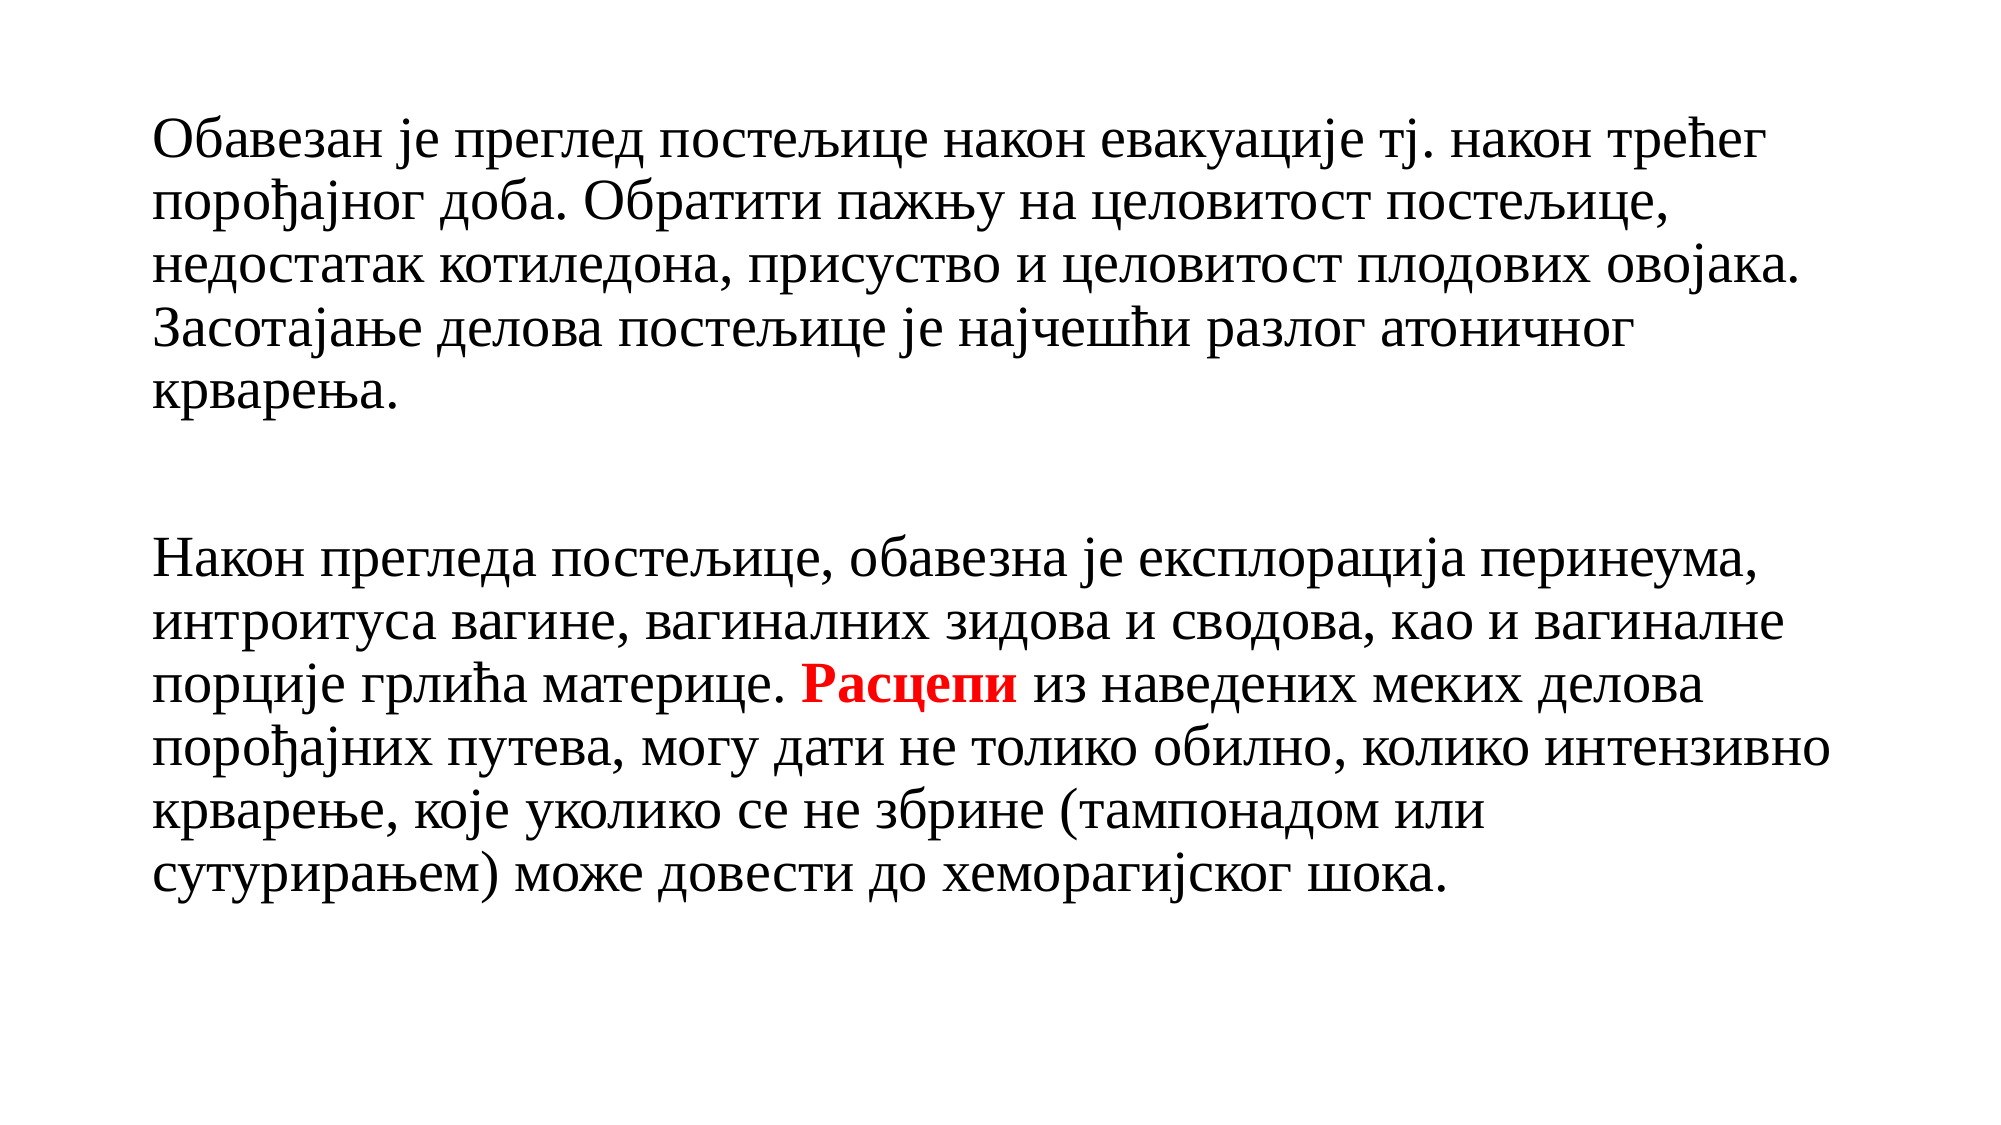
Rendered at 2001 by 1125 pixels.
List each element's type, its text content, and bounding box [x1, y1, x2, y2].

list Обавезан је преглед постељице након евакуације тј. након трећег порођајног доба. Обратити пажњу на целовитост постељице, недостатак котиледона, присуство и целовитост плодових овојака. Засотајање делова постељице је најчешћи разлог атоничног крварења. Након прегледа постељице, обавезна је експлорација перинеума, интроитуса вагине, вагиналних зидова и сводова, као и вагиналне порције грлића материце. Расцепи из наведених меких делова порођајних путева, могу дати не толико обилно, колико интензивно крварење, које уколико се не збрине (тампонадом или сутурирањем) може довести до хеморагијског шока. [137, 99, 1863, 1014]
